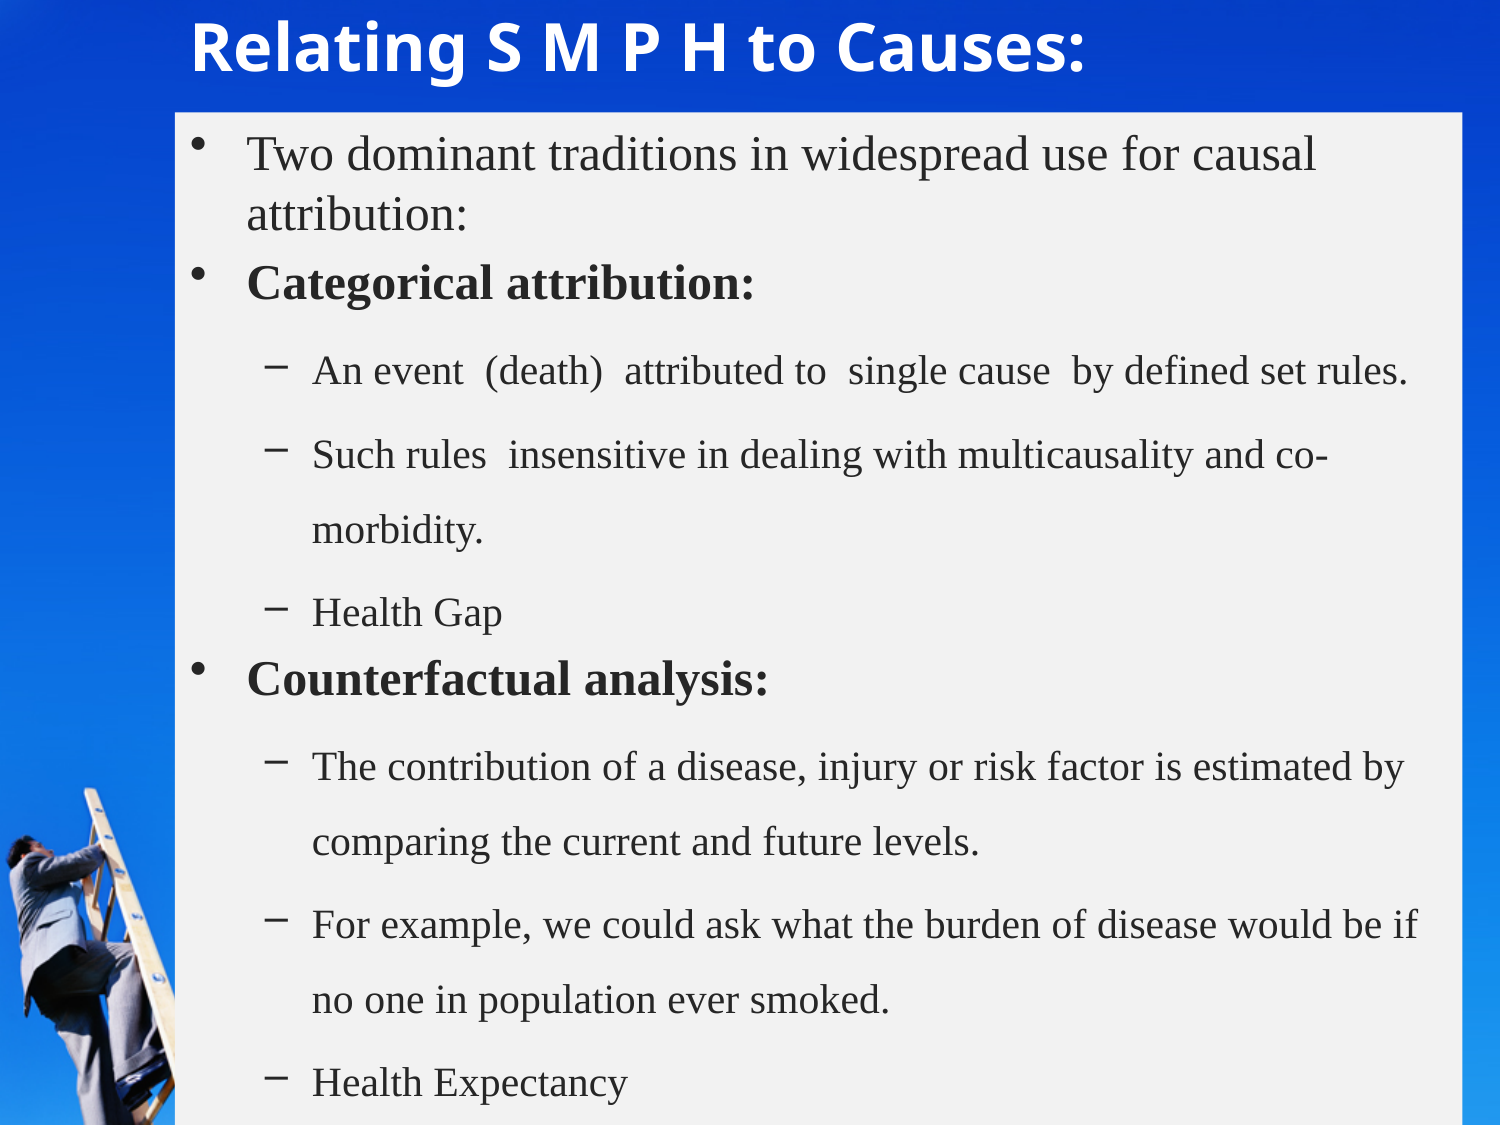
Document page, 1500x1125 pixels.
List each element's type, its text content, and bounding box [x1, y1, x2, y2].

title Relating S M P H to Causes: [174, 44, 1476, 126]
list Two dominant traditions in widespread use for causal attribution: Categorical attribution: An event (death) attributed to single cause by defined set rules. Such rules insensitive in dealing with multicausality and co-morbidity. Health Gap Counterfactual analysis: The contribution of a disease, injury or risk factor is estimated by comparing the current and future levels. For example, we could ask what the burden of disease would be if no one in population ever smoked. Health Expectancy [174, 112, 1463, 1125]
picture [0, 0, 1500, 1125]
